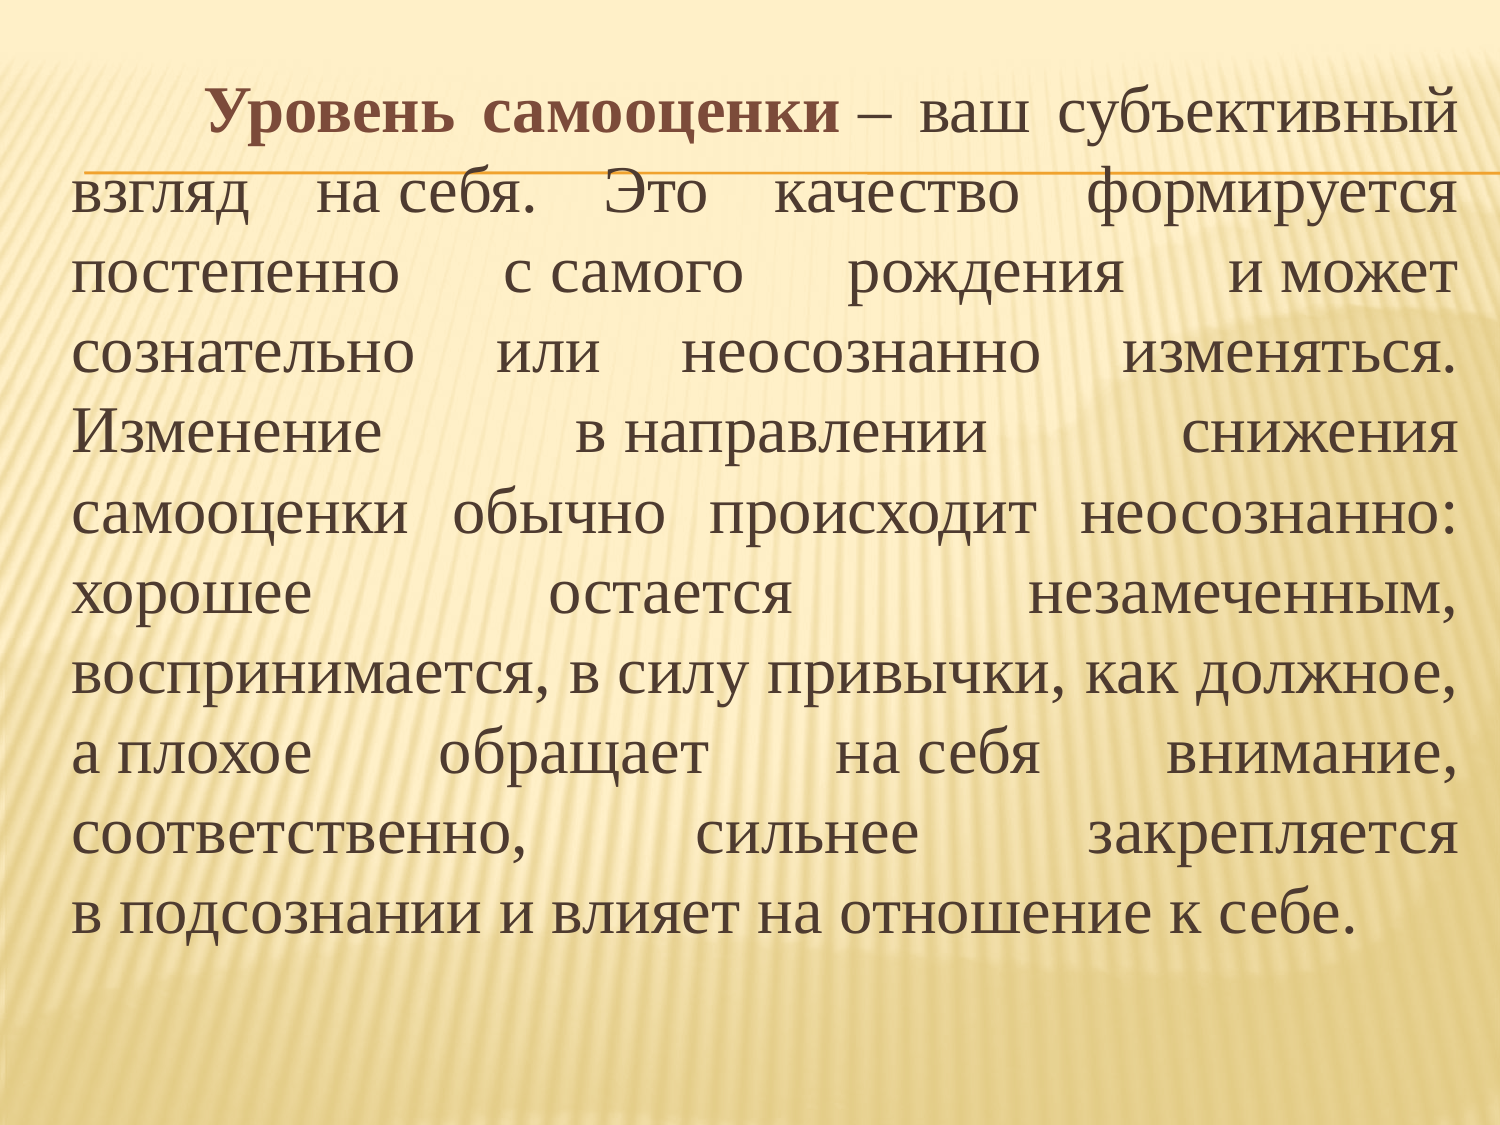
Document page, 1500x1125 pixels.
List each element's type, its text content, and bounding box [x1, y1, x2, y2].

list Уровень самооценки – ваш субъективный взгляд на себя. Это качество формируется постепенно с самого рождения и может сознательно или неосознанно изменяться. Изменение в направлении снижения самооценки обычно происходит неосознанно: хорошее остается незамеченным, воспринимается, в силу привычки, как должное, а плохое обращает на себя внимание, соответственно, сильнее закрепляется в подсознании и влияет на отношение к себе. [0, 58, 1475, 1125]
